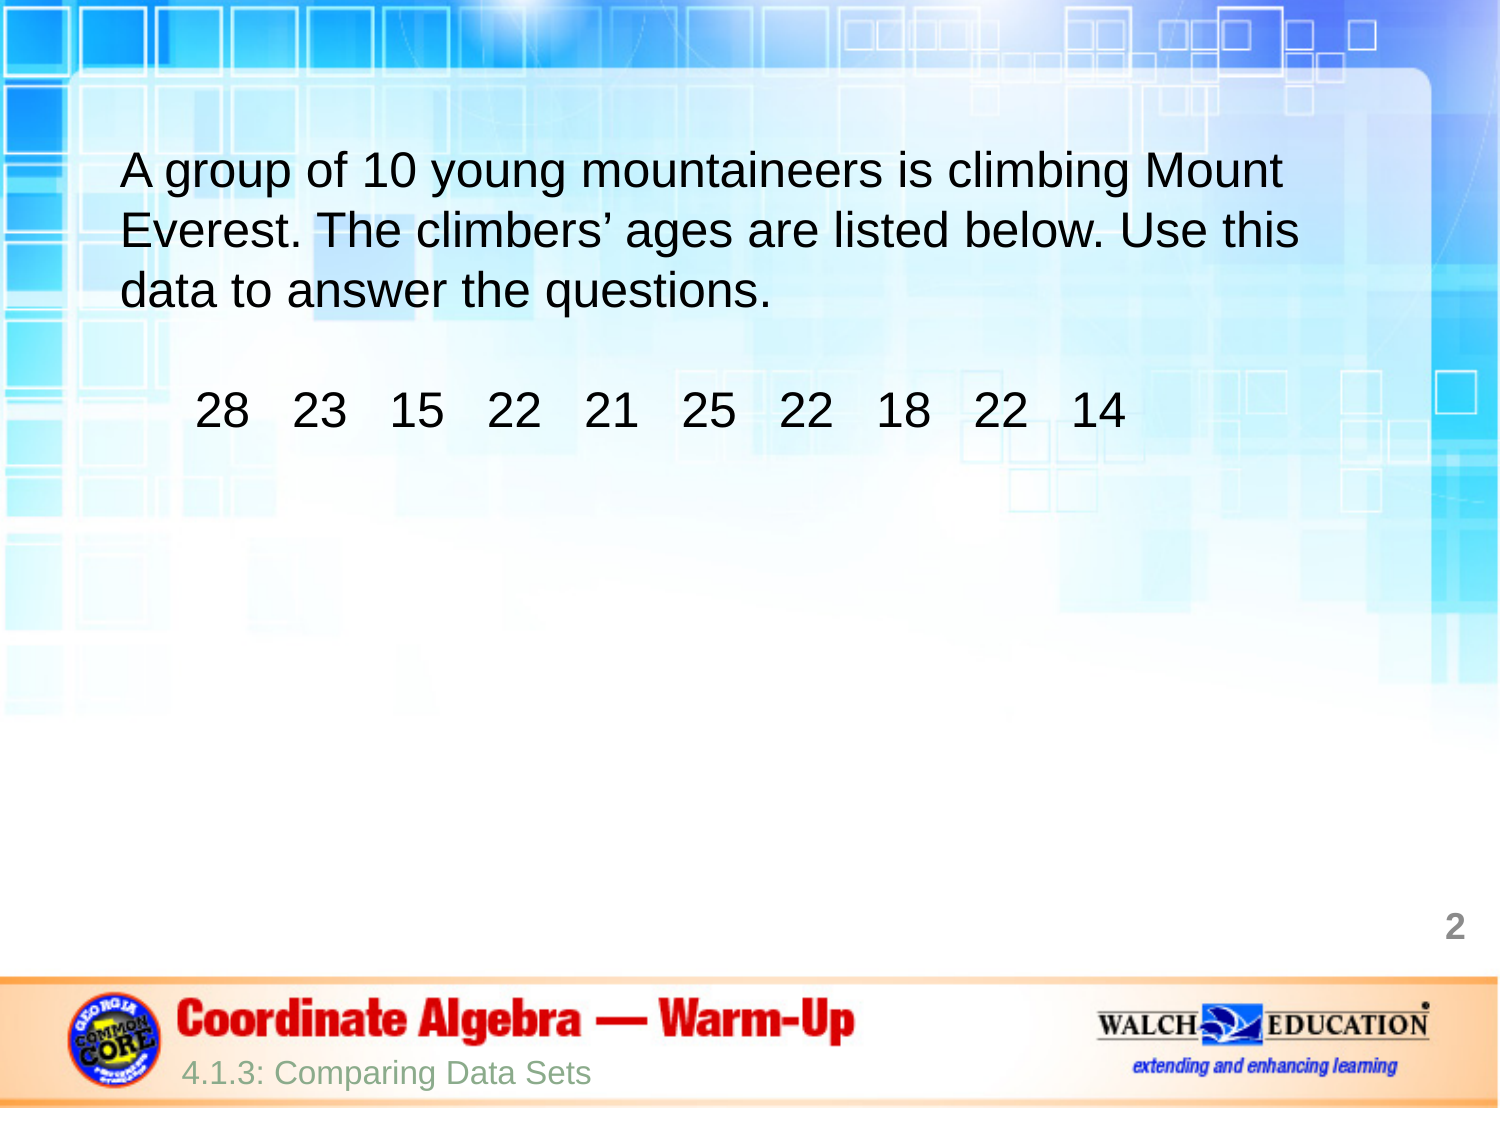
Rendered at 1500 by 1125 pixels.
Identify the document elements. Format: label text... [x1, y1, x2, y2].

text_box A group of 10 young mountaineers is climbing Mount Everest. The climbers’ ages are listed below. Use this data to answer the questions. 28 23 15 22 21 25 22 18 22 14 [105, 130, 1410, 949]
picture [0, 0, 1500, 1108]
footer 4.1.3: Comparing Data Sets [166, 1048, 1065, 1094]
slide_number 2 [1361, 901, 1481, 949]
